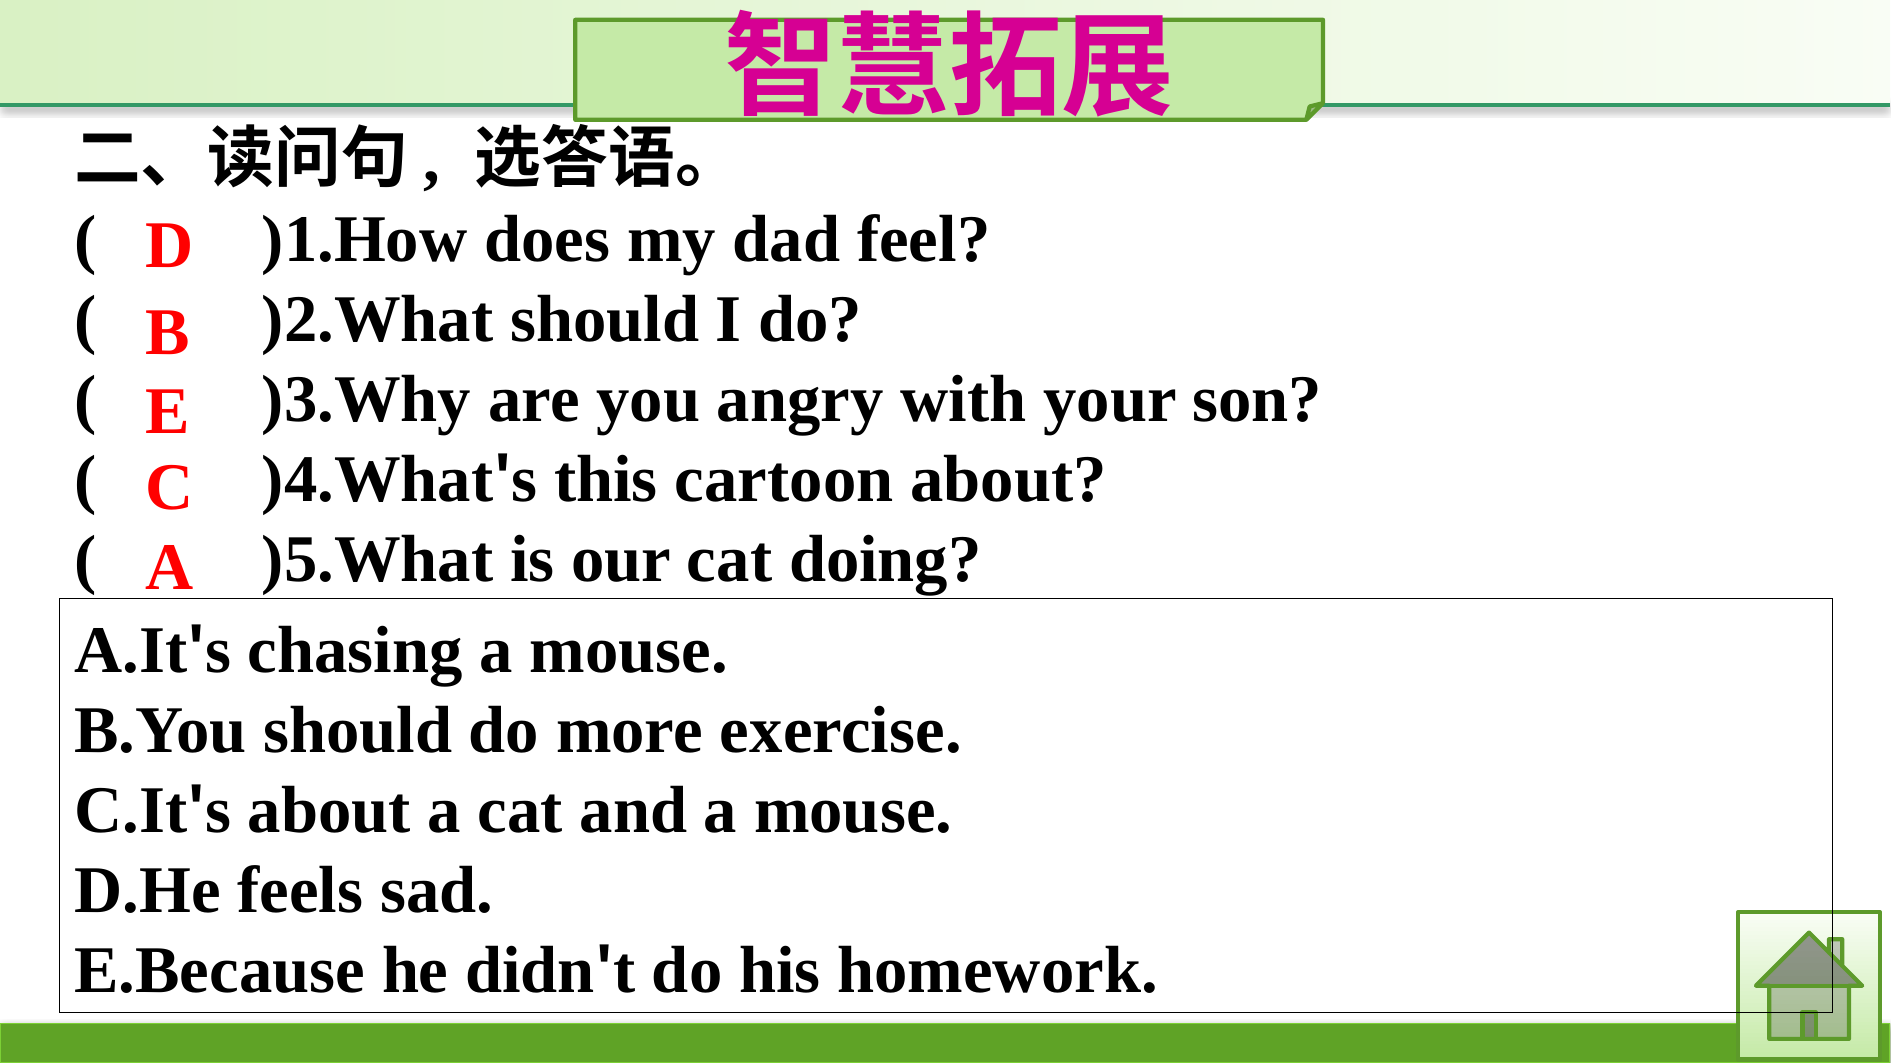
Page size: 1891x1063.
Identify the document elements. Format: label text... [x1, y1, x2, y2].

text_box 智慧拓展 [573, 17, 1326, 106]
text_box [59, 107, 1833, 1018]
